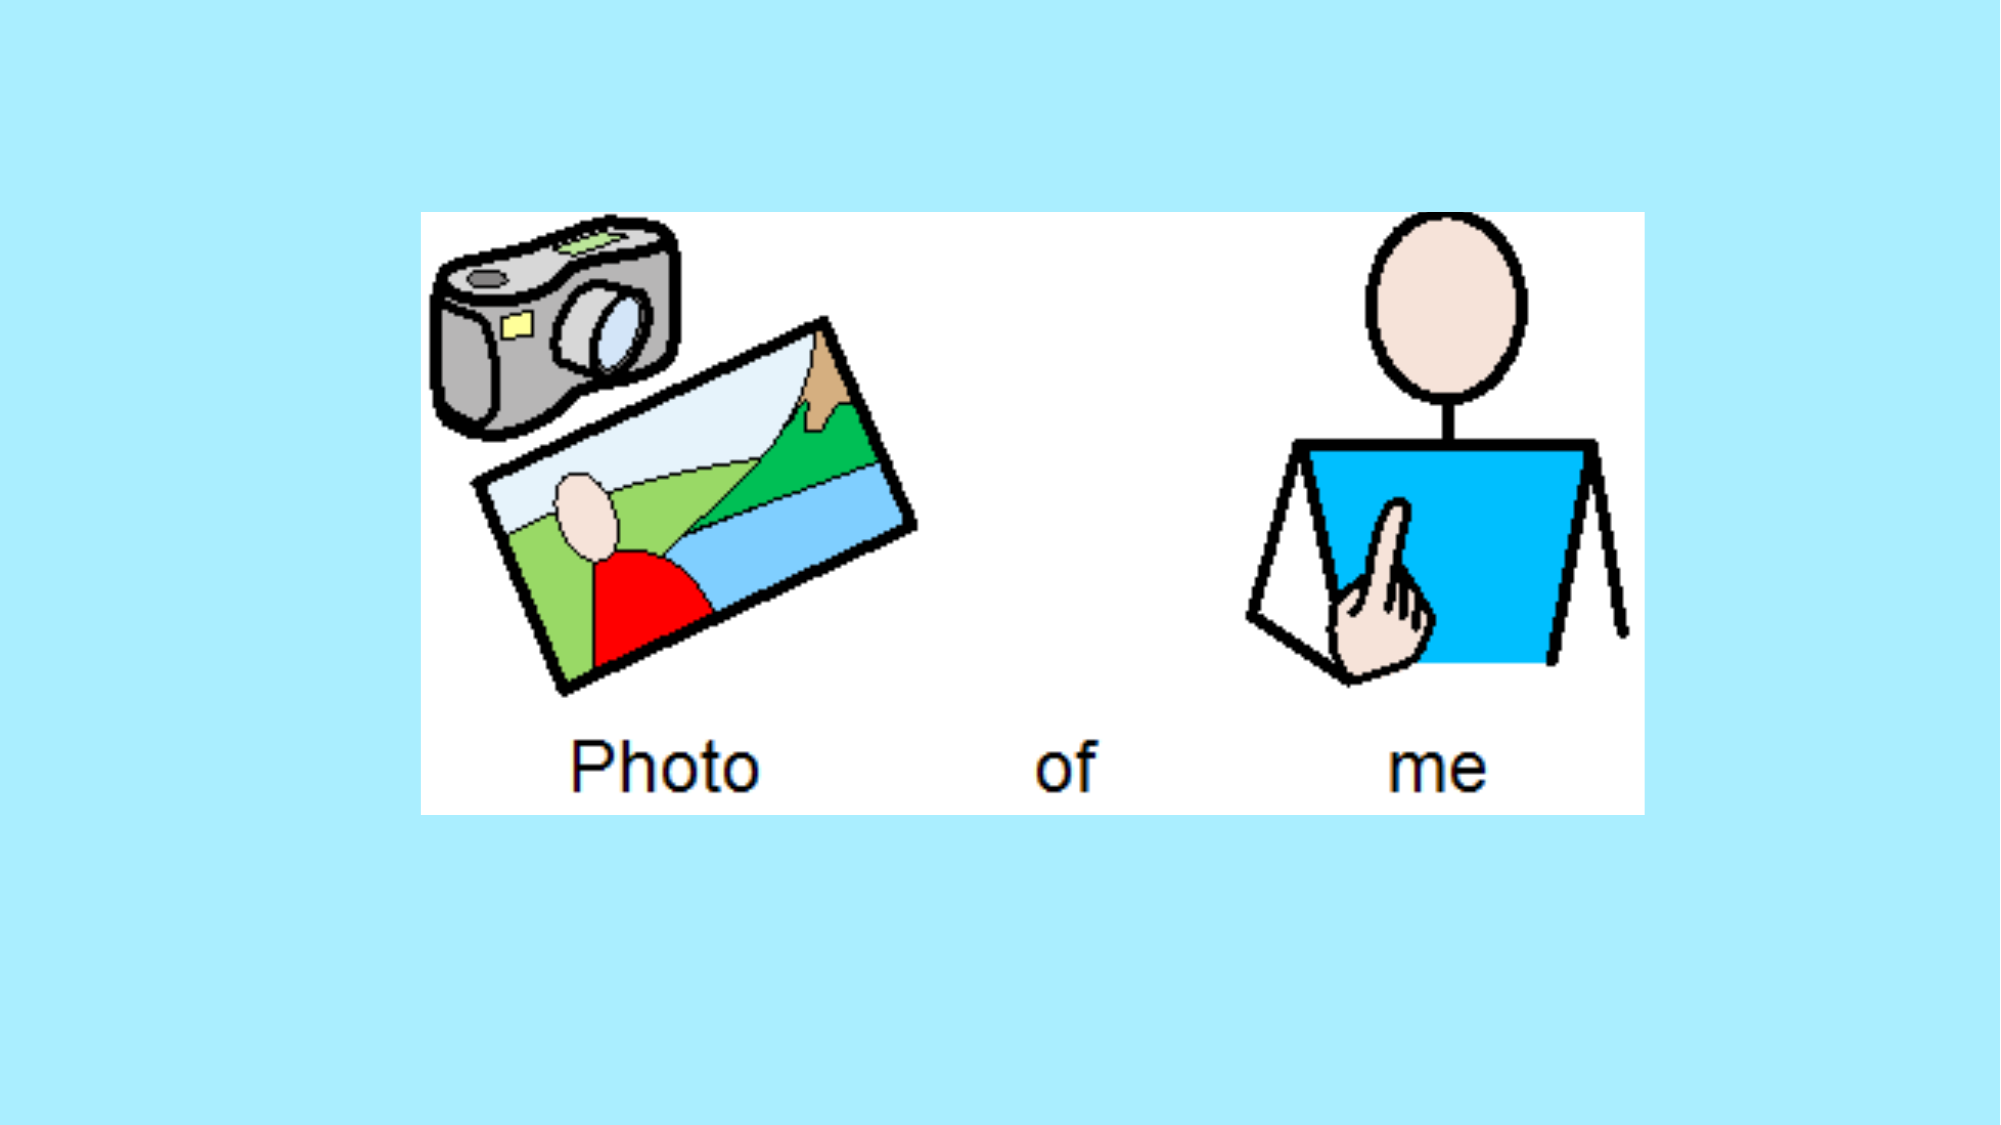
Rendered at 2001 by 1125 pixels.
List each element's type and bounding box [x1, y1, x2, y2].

picture [420, 212, 1645, 815]
